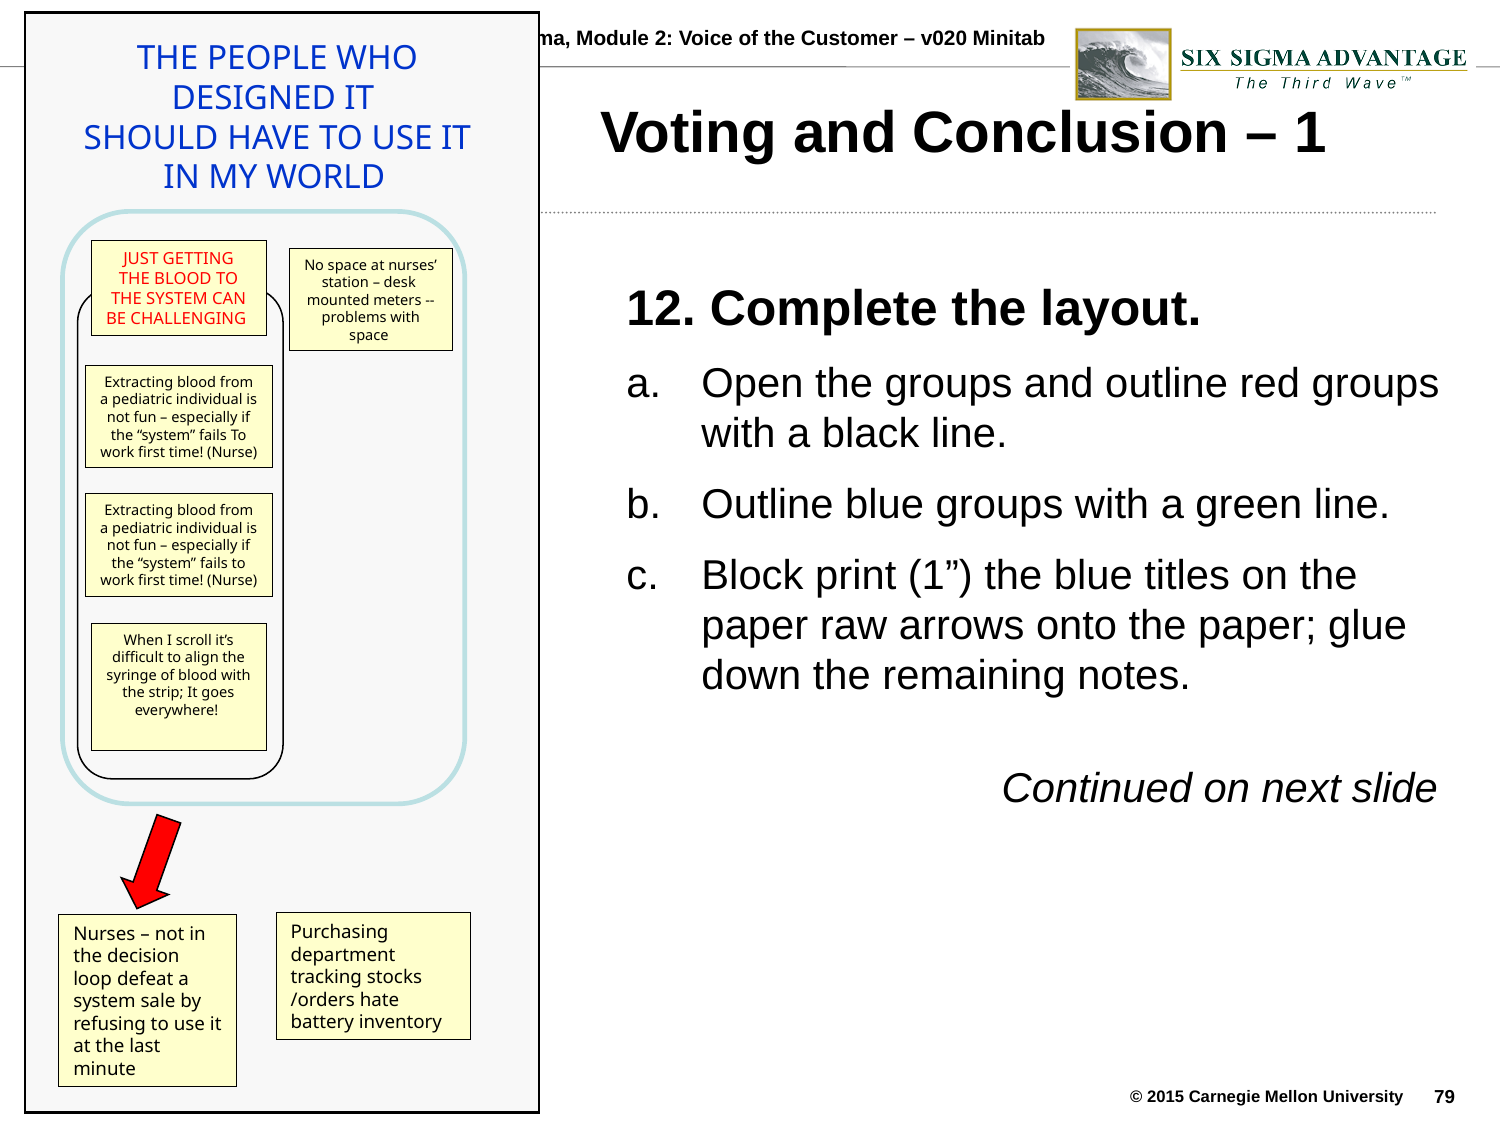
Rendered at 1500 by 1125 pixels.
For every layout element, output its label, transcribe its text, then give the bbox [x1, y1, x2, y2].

text_box [62, 211, 465, 804]
text_box THE PEOPLE WHO DESIGNED IT SHOULD HAVE TO USE IT IN MY WORLD [51, 28, 504, 203]
picture [1069, 24, 1476, 104]
text_box [121, 814, 181, 909]
text_box Purchasing department tracking stocks /orders hate battery inventory [275, 912, 471, 1040]
text_box Nurses – not in the decision loop defeat a system sale by refusing to use it at the last minute [58, 914, 237, 1087]
text_box Continued on next slide [686, 753, 1453, 819]
text_box Voting and Conclusion – 1 [600, 108, 1419, 165]
text_box 12. Complete the layout. Open the groups and outline red groups with a black line. Outline blue groups with a green line. Block print (1”) the blue titles on the paper raw arrows onto the paper; glue down the remaining notes. [611, 267, 1474, 777]
text_box [24, 12, 539, 1113]
